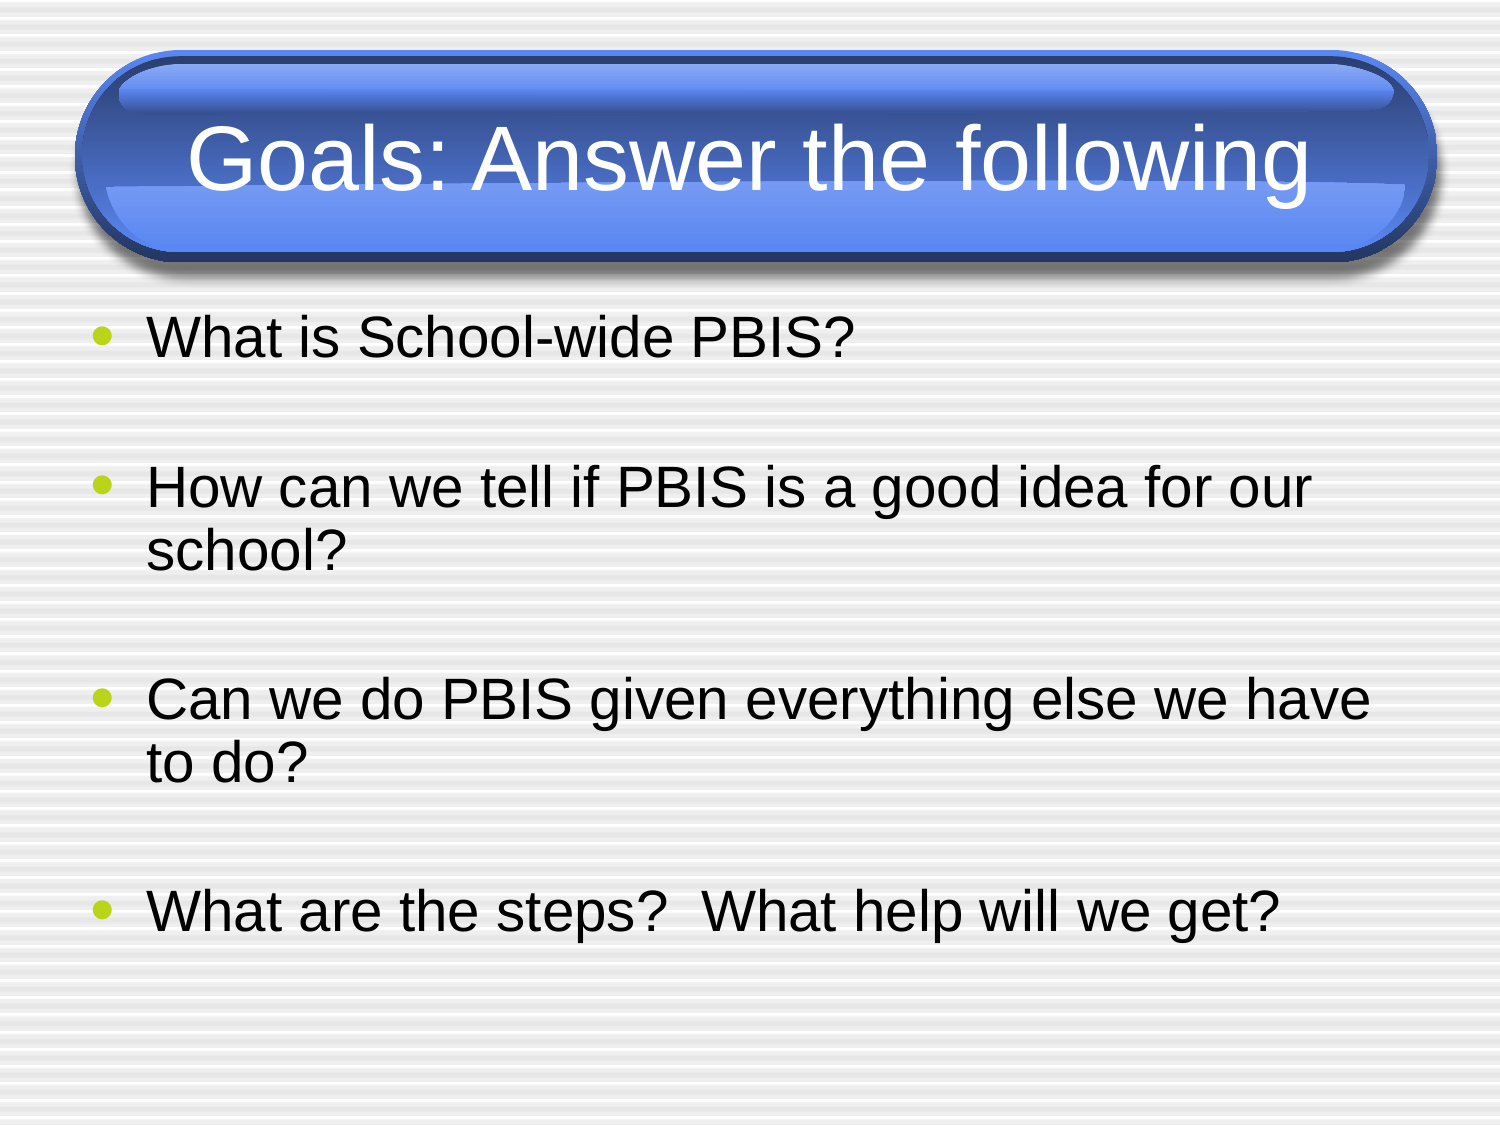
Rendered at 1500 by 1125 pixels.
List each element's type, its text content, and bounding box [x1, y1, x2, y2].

title Goals: Answer the following [112, 60, 1388, 249]
list What is School-wide PBIS? How can we tell if PBIS is a good idea for our school? Can we do PBIS given everything else we have to do? What are the steps? What help will we get? [74, 299, 1438, 1001]
picture [0, 0, 1500, 1125]
